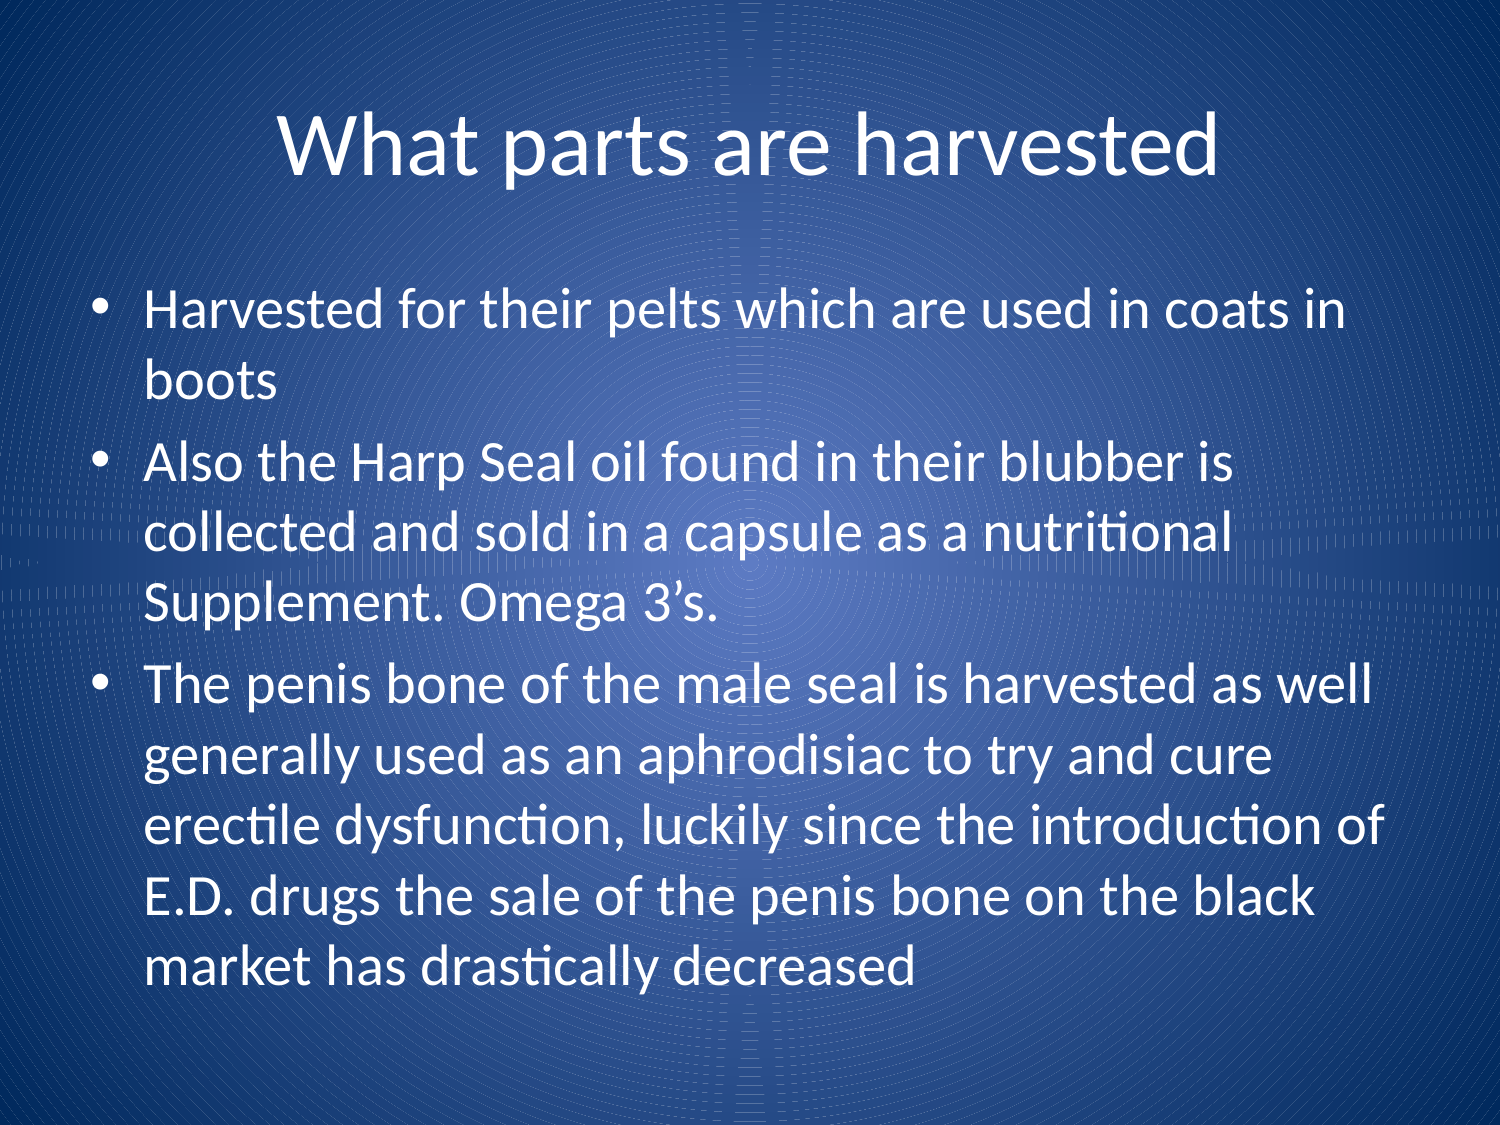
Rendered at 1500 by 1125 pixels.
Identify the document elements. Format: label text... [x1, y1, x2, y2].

title What parts are harvested [75, 45, 1425, 233]
list Harvested for their pelts which are used in coats in boots Also the Harp Seal oil found in their blubber is collected and sold in a capsule as a nutritional Supplement. Omega 3’s. The penis bone of the male seal is harvested as well generally used as an aphrodisiac to try and cure erectile dysfunction, luckily since the introduction of E.D. drugs the sale of the penis bone on the black market has drastically decreased [75, 262, 1425, 1005]
